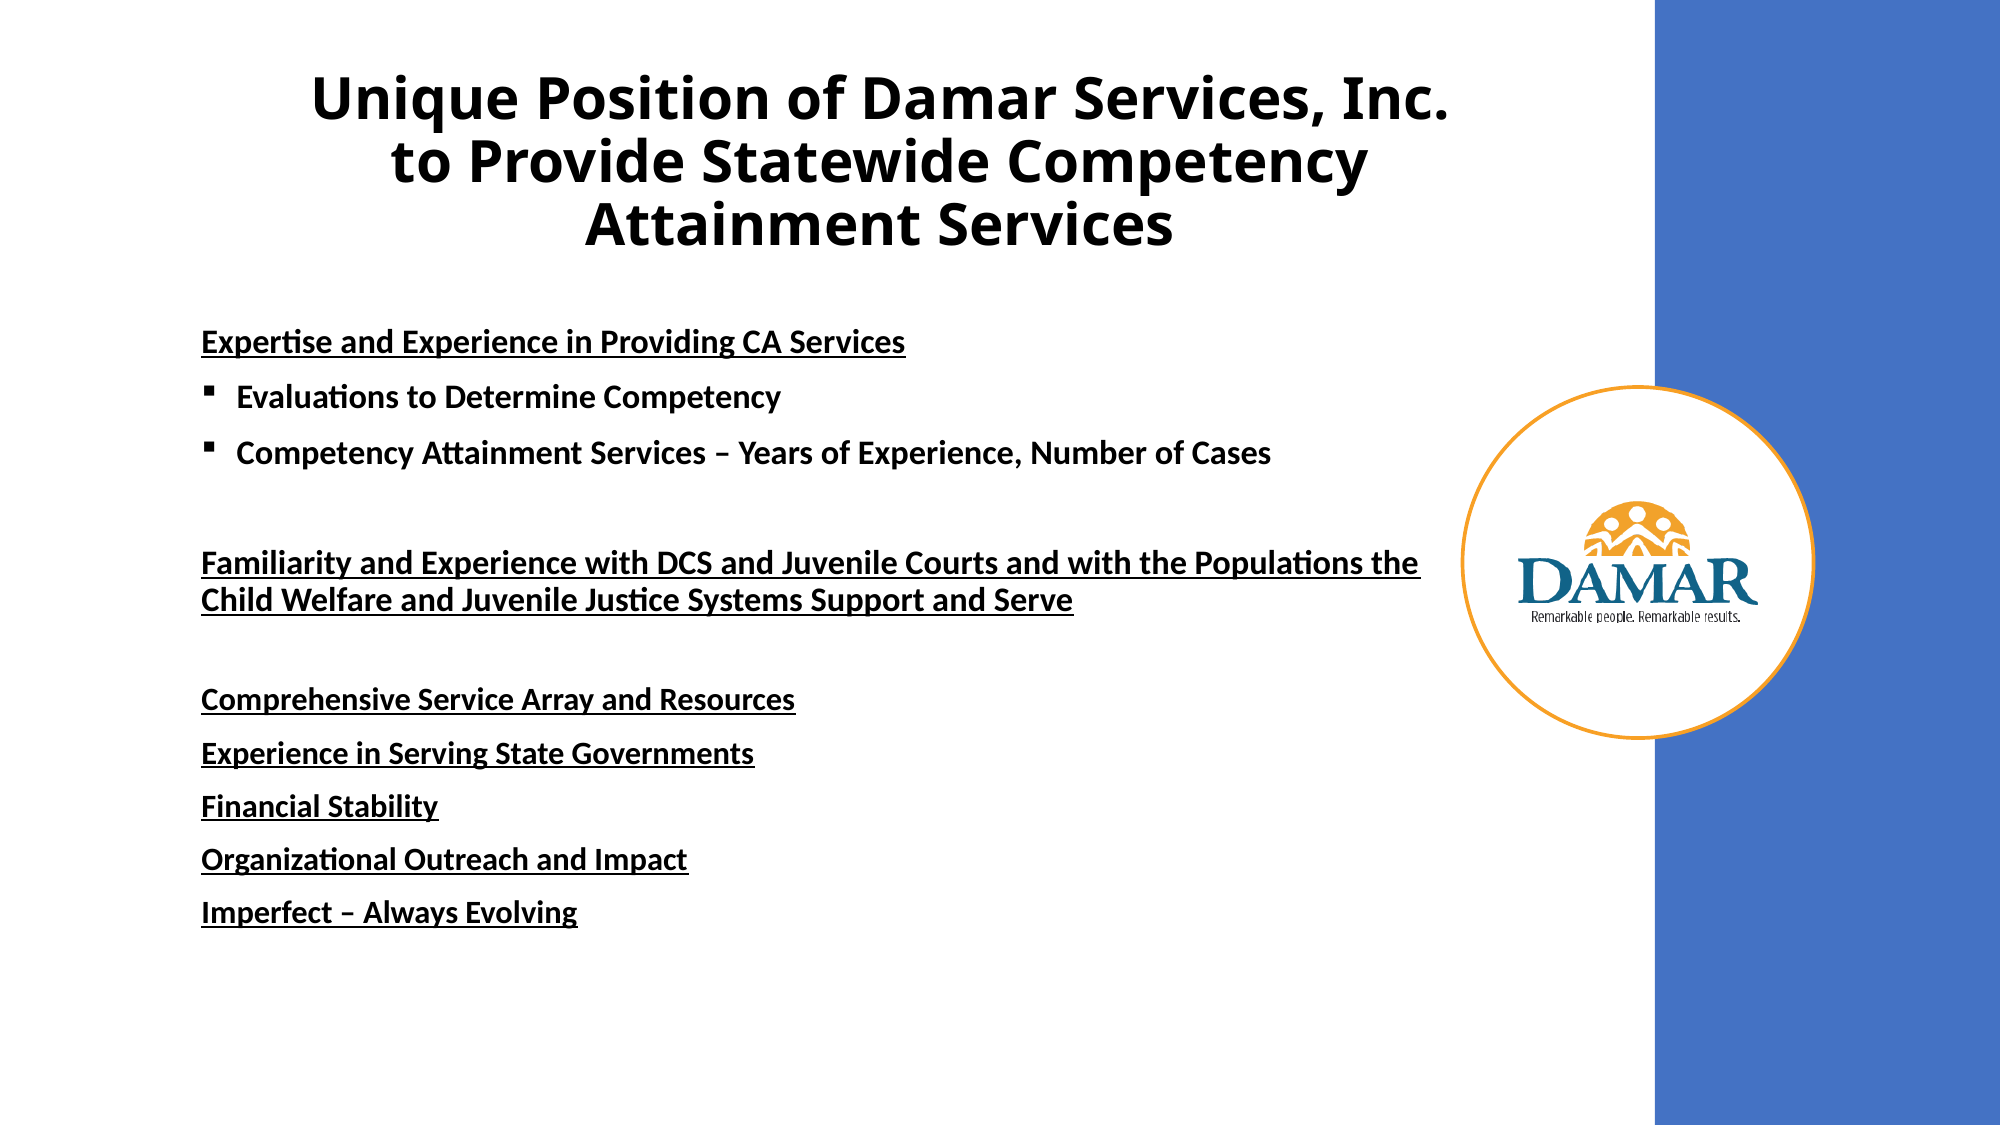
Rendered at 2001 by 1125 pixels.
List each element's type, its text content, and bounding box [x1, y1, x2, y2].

title Unique Position of Damar Services, Inc. to Provide Statewide Competency Attainment Services [267, 55, 1494, 273]
list Expertise and Experience in Providing CA Services Evaluations to Determine Competency Competency Attainment Services – Years of Experience, Number of Cases Familiarity and Experience with DCS and Juvenile Courts and with the Populations the Child Welfare and Juvenile Justice Systems Support and Serve Comprehensive Service Array and Resources Experience in Serving State Governments Financial Stability Organizational Outreach and Impact Imperfect – Always Evolving [186, 222, 1444, 940]
picture [1518, 501, 1758, 624]
text_box [1461, 385, 1815, 740]
text_box [1654, 0, 2000, 1125]
